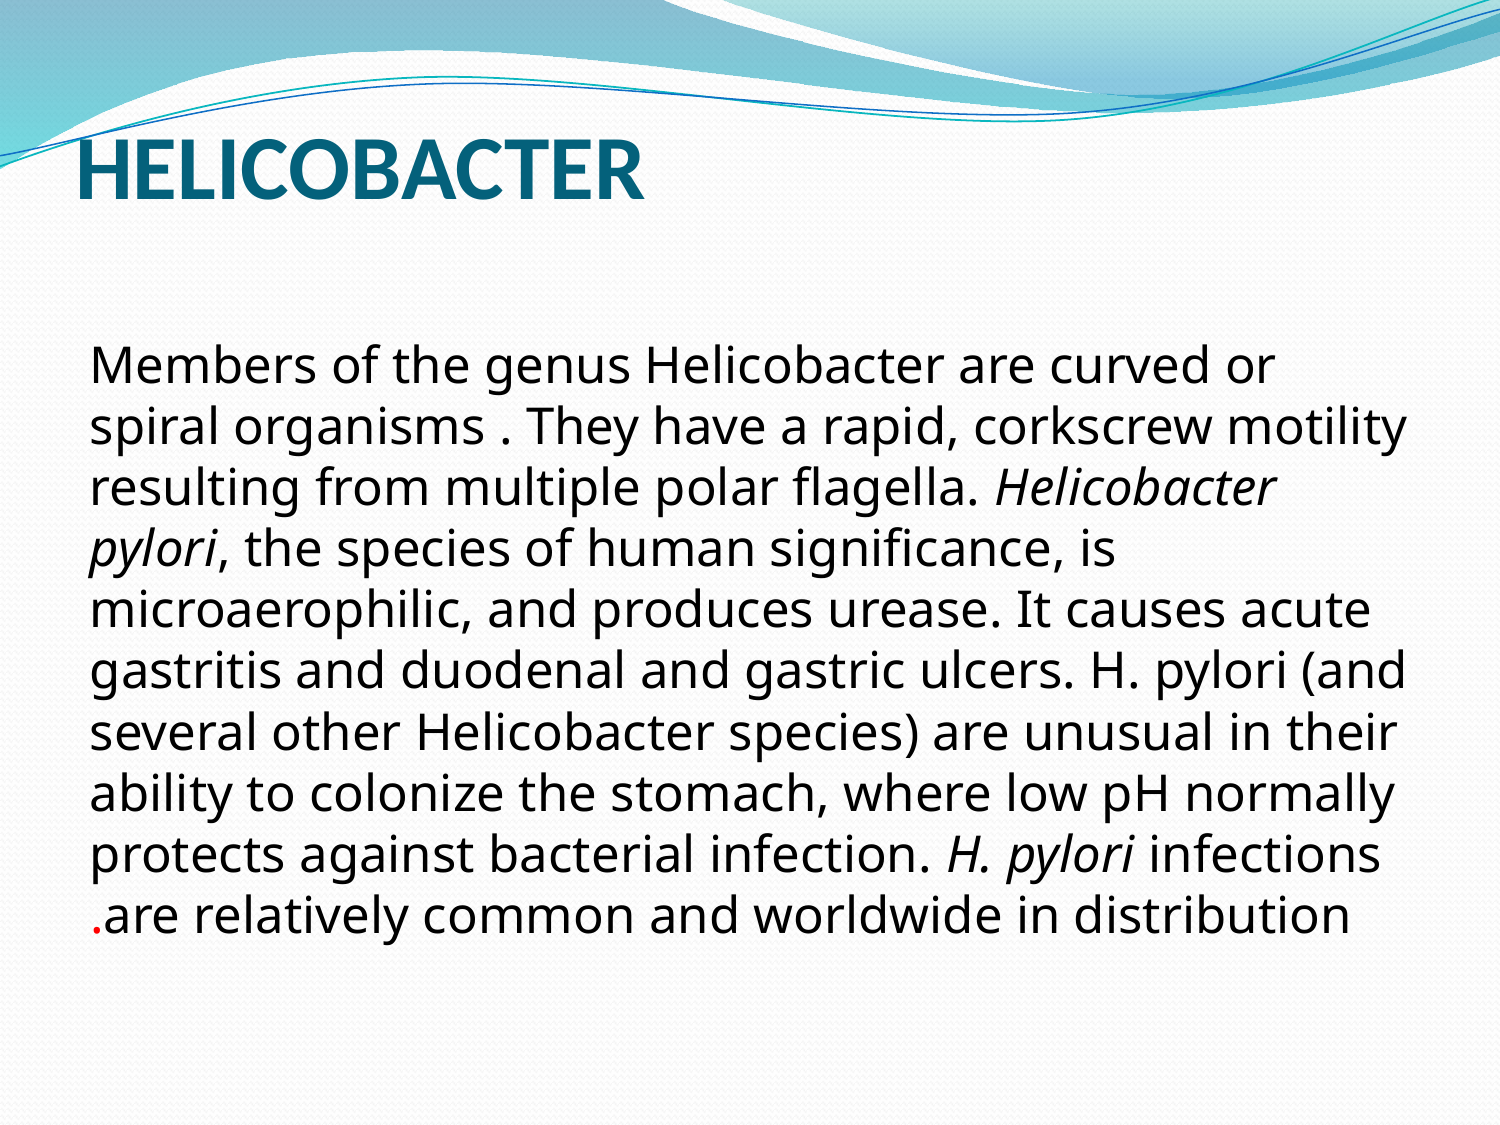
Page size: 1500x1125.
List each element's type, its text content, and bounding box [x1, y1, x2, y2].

list Members of the genus Helicobacter are curved or spiral organisms . They have a rapid, corkscrew motility resulting from multiple polar flagella. Helicobacter pylori, the species of human significance, is microaerophilic, and produces urease. It causes acute gastritis and duodenal and gastric ulcers. H. pylori (and several other Helicobacter species) are unusual in their ability to colonize the stomach, where low pH normally protects against bacterial infection. H. pylori infections are relatively common and worldwide in distribution. [75, 324, 1425, 1013]
title HELICOBACTER [75, 99, 1425, 218]
